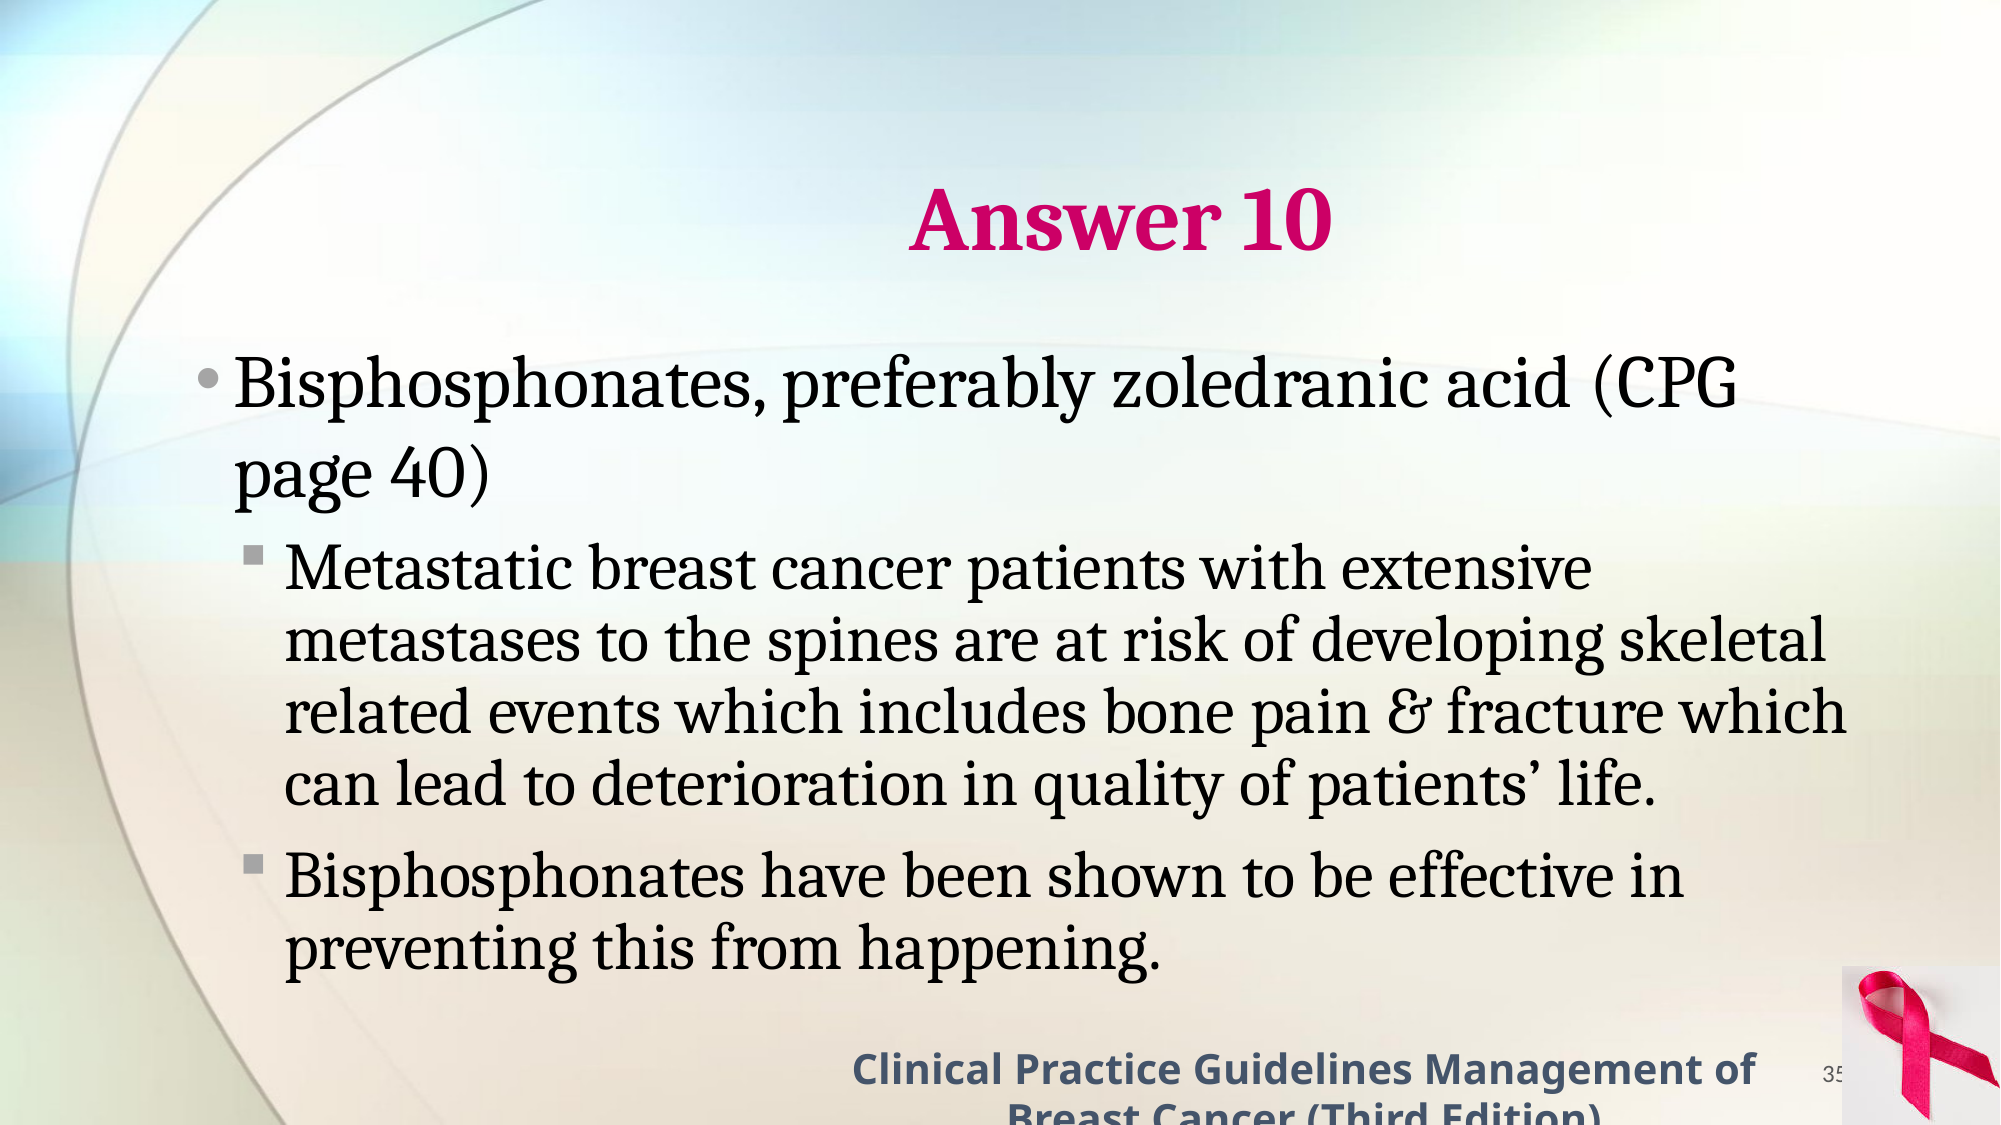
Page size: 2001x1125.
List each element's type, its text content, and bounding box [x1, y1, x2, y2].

list Bisphosphonates, preferably zoledranic acid (CPG page 40) Metastatic breast cancer patients with extensive metastases to the spines are at risk of developing skeletal related events which includes bone pain & fracture which can lead to deterioration in quality of patients’ life. Bisphosphonates have been shown to be effective in preventing this from happening. [180, 324, 1902, 1023]
slide_number 35 [1820, 1042, 1832, 1103]
text_box Clinical Practice Guidelines Management of Breast Cancer (Third Edition) [788, 1035, 1820, 1125]
title Answer 10 [381, 105, 1863, 323]
picture [0, 0, 2001, 1125]
